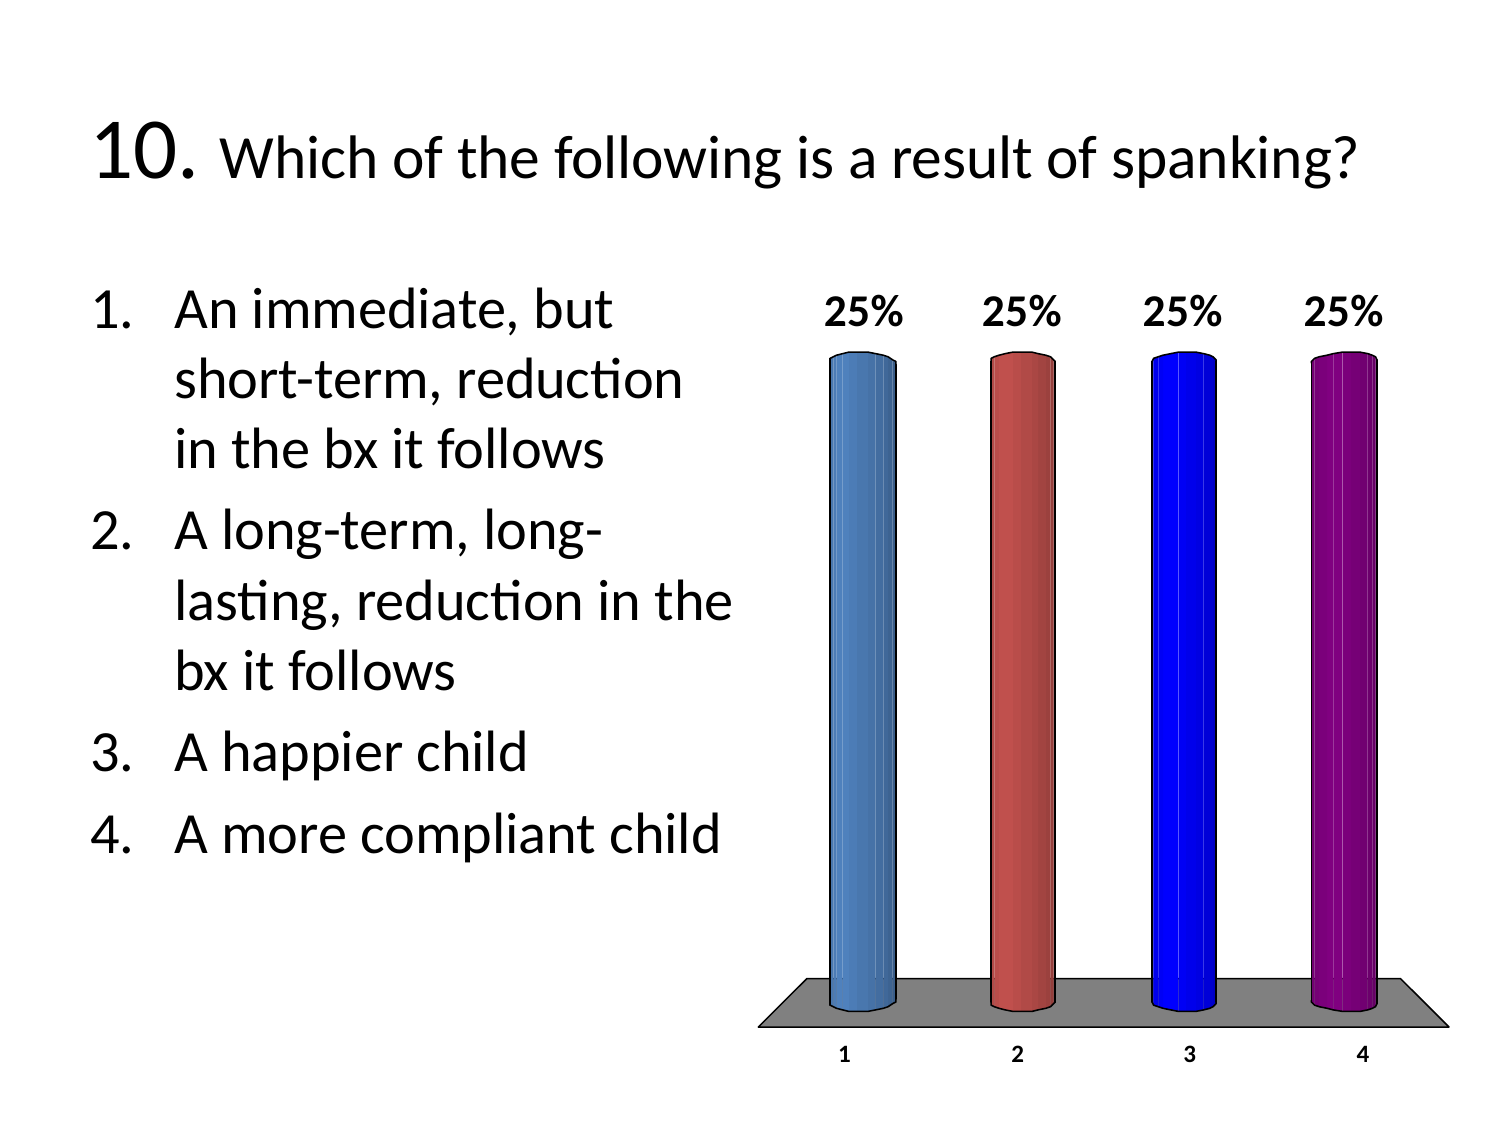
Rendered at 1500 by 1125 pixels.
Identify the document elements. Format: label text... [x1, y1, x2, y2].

list An immediate, but short-term, reduction in the bx it follows A long-term, long-lasting, reduction in the bx it follows A happier child A more compliant child [75, 262, 750, 1005]
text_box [739, 270, 1490, 1115]
title 10. Which of the following is a result of spanking? [50, 50, 1400, 238]
